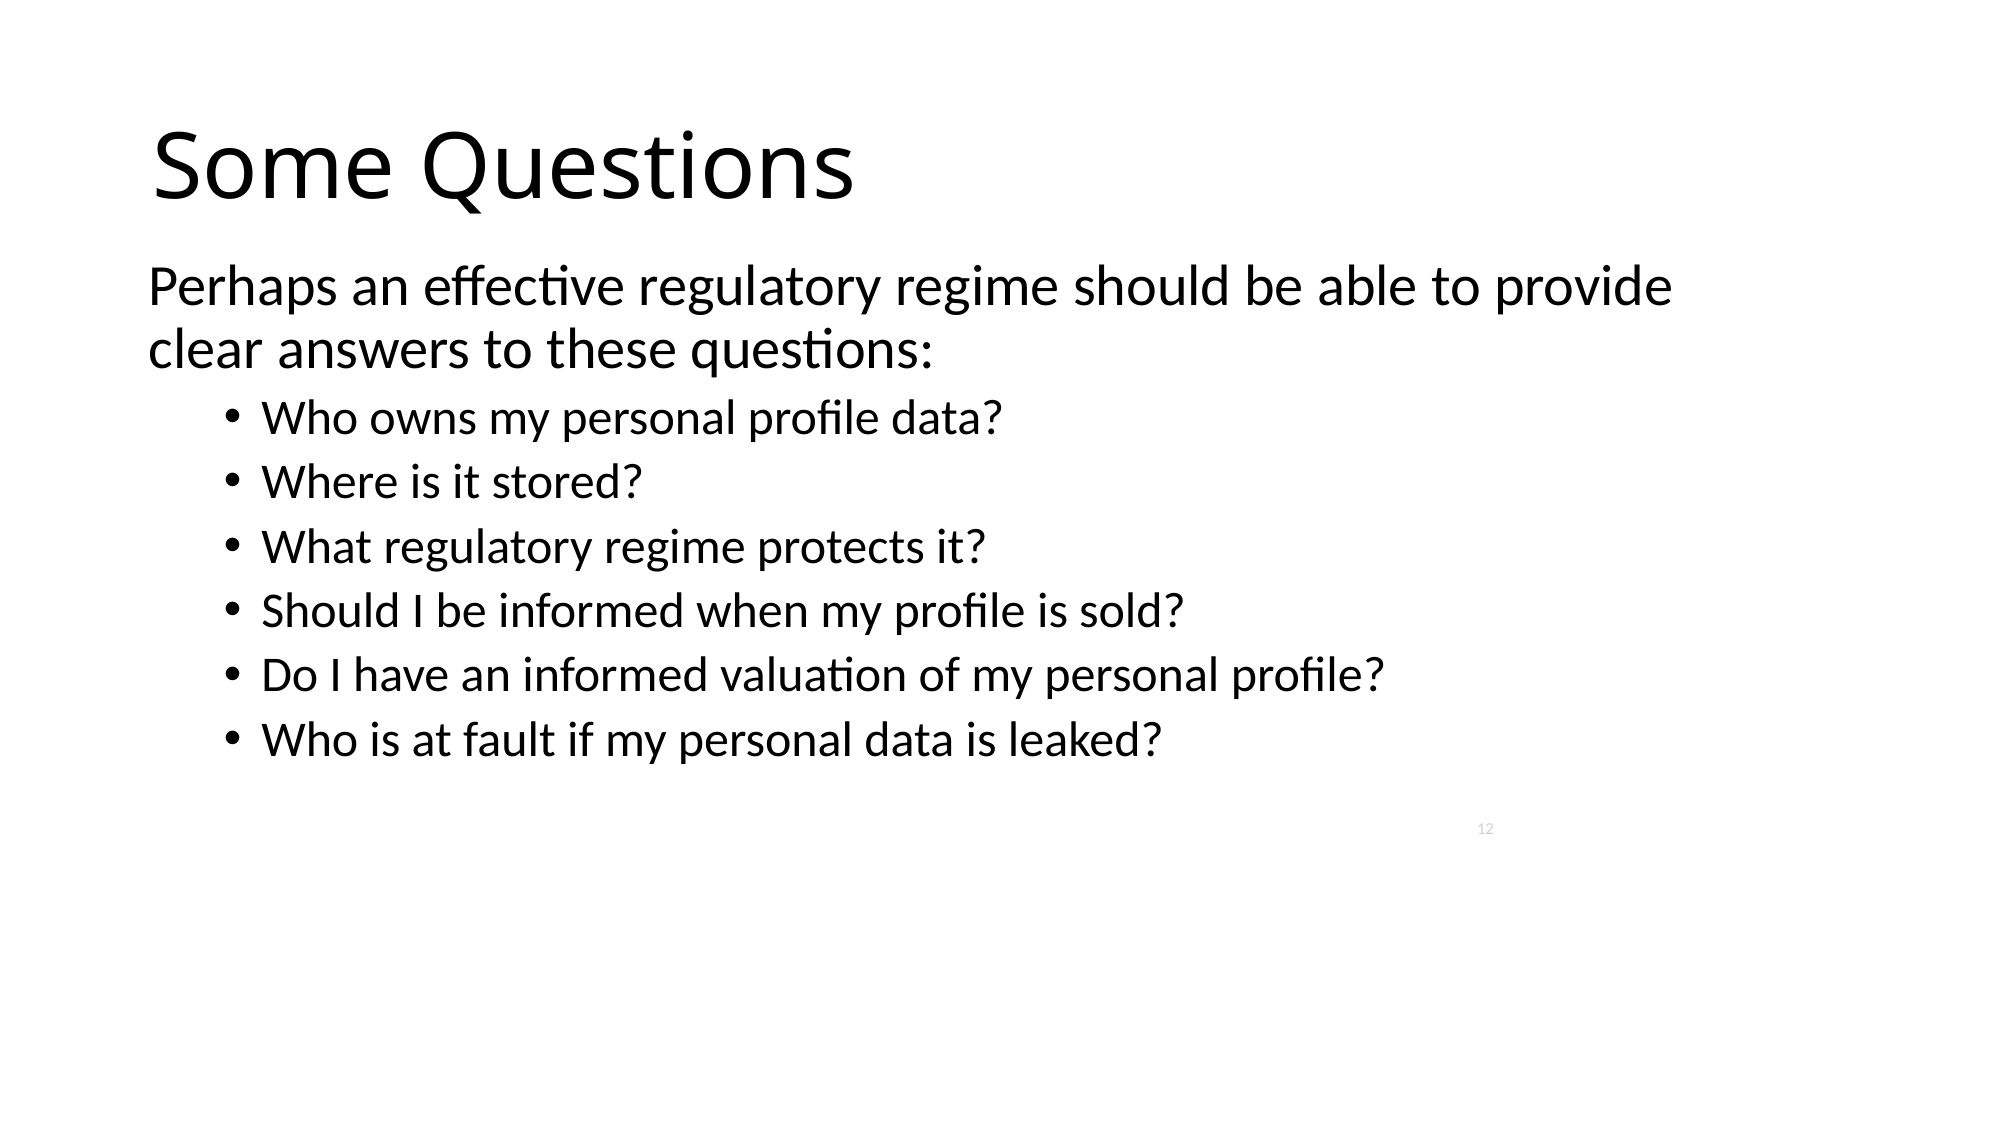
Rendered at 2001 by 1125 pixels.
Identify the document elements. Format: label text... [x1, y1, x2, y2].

title Some Questions [137, 59, 1863, 278]
list Perhaps an effective regulatory regime should be able to provide clear answers to these questions: Who owns my personal profile data? Where is it stored? What regulatory regime protects it? Should I be informed when my profile is sold? Do I have an informed valuation of my personal profile? Who is at fault if my personal data is leaked? [133, 247, 1795, 997]
slide_number 12 [1446, 811, 1495, 839]
